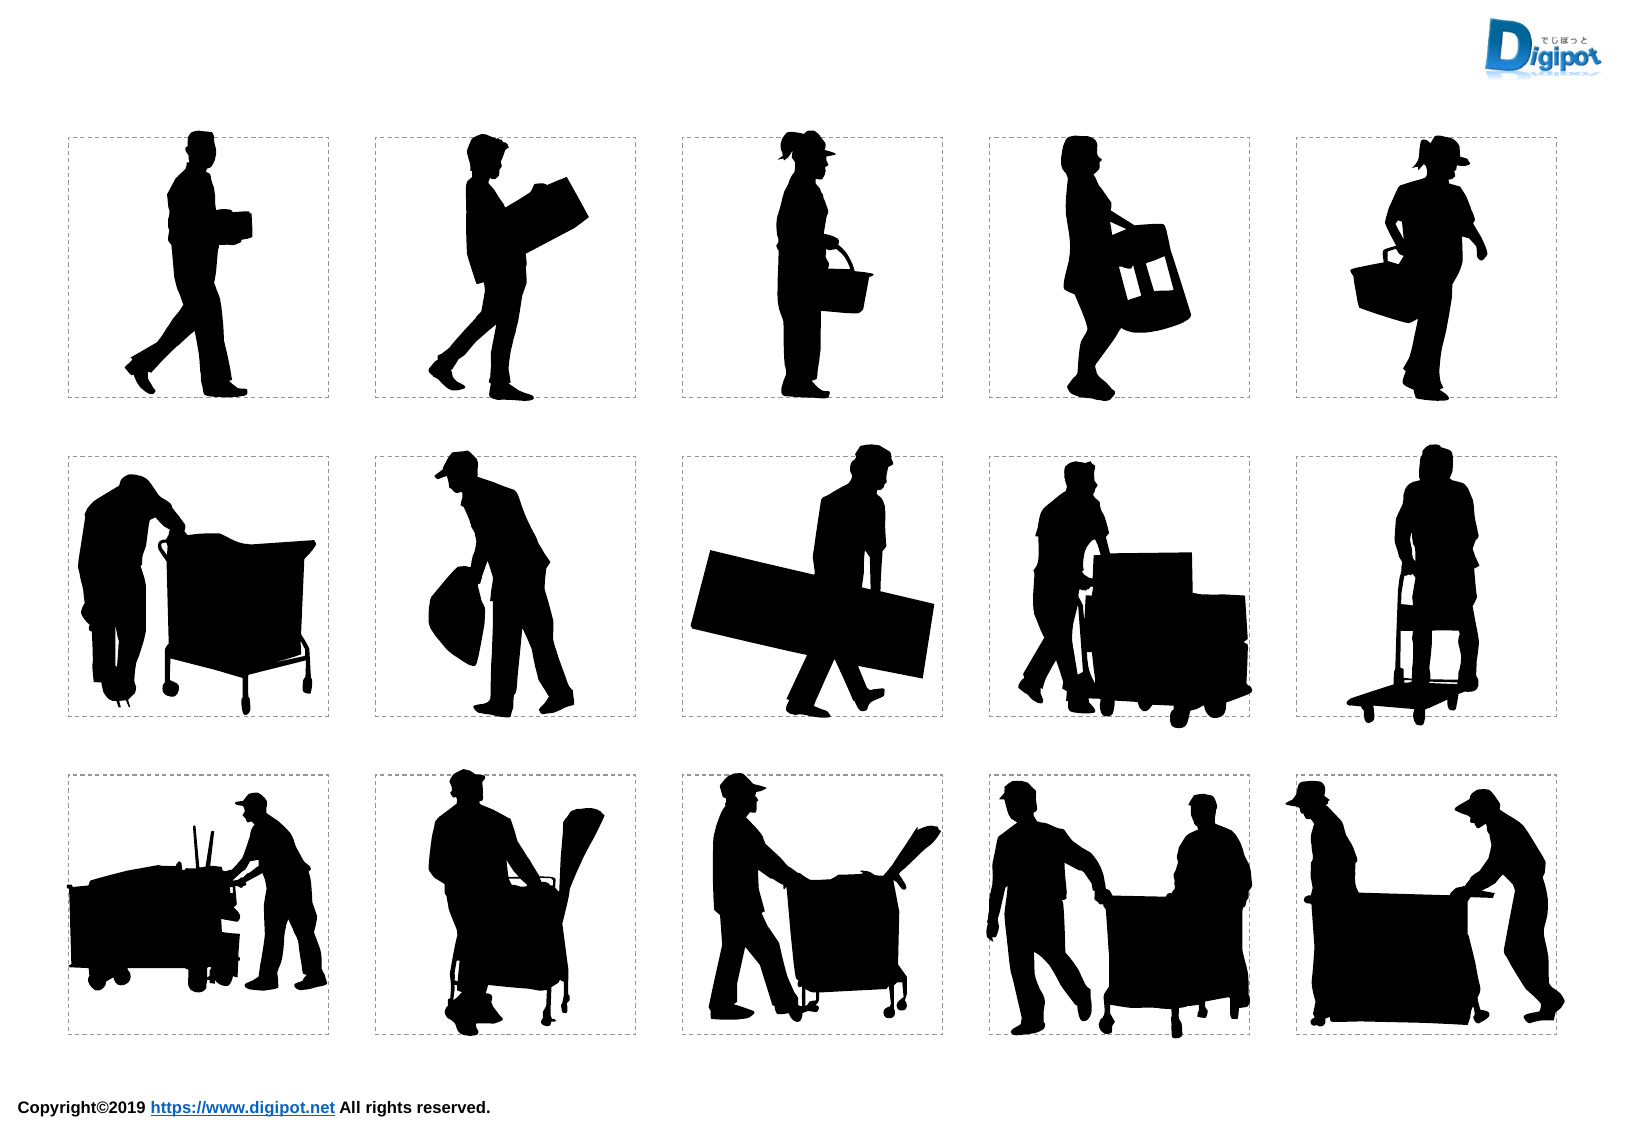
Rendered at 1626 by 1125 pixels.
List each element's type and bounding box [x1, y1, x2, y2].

text_box [78, 474, 316, 715]
text_box [986, 780, 1253, 1039]
text_box [1350, 135, 1488, 401]
text_box [1061, 135, 1192, 401]
text_box [124, 130, 253, 398]
text_box [708, 773, 942, 1022]
text_box [428, 450, 575, 718]
text_box [1285, 780, 1565, 1027]
text_box [66, 792, 328, 993]
picture [1485, 18, 1602, 82]
text_box [1346, 444, 1480, 726]
text_box [428, 133, 589, 401]
text_box [776, 130, 874, 399]
text_box [1018, 461, 1253, 729]
text_box [690, 444, 935, 718]
text_box [428, 769, 605, 1036]
